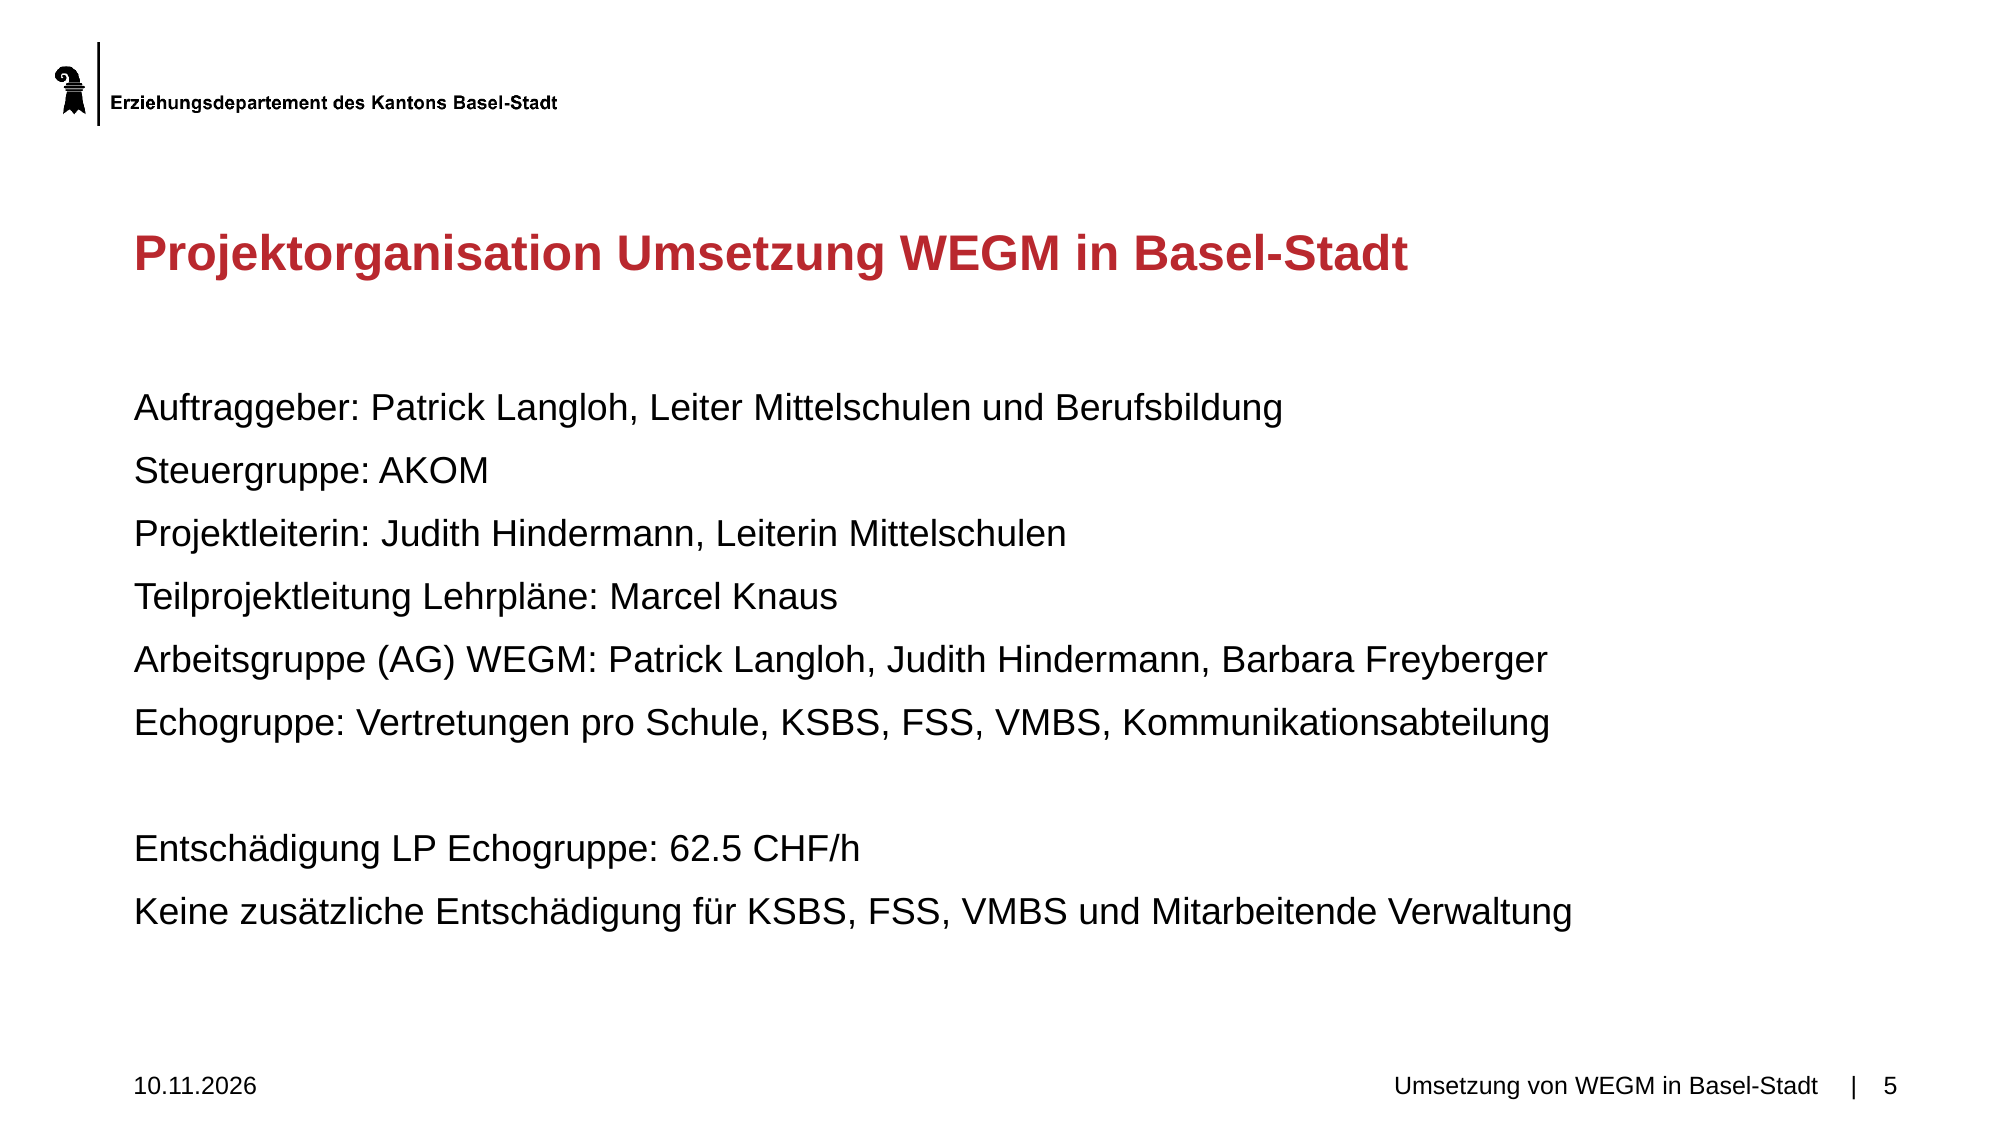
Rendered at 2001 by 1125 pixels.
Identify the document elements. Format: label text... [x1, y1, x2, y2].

footer Umsetzung von WEGM in Basel-Stadt [598, 1064, 1820, 1125]
slide_number | 5 [1850, 1064, 2000, 1125]
title Projektorganisation Umsetzung WEGM in Basel-Stadt [133, 219, 1914, 281]
list Auftraggeber: Patrick Langloh, Leiter Mittelschulen und Berufsbildung Steuergruppe: AKOM Projektleiterin: Judith Hindermann, Leiterin Mittelschulen Teilprojektleitung Lehrpläne: Marcel Knaus Arbeitsgruppe (AG) WEGM: Patrick Langloh, Judith Hindermann, Barbara Freyberger Echogruppe: Vertretungen pro Schule, KSBS, FSS, VMBS, Kommunikationsabteilung Entschädigung LP Echogruppe: 62.5 CHF/h Keine zusätzliche Entschädigung für KSBS, FSS, VMBS und Mitarbeitende Verwaltung [133, 320, 1914, 1018]
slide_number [133, 1064, 567, 1125]
picture [54, 42, 557, 126]
